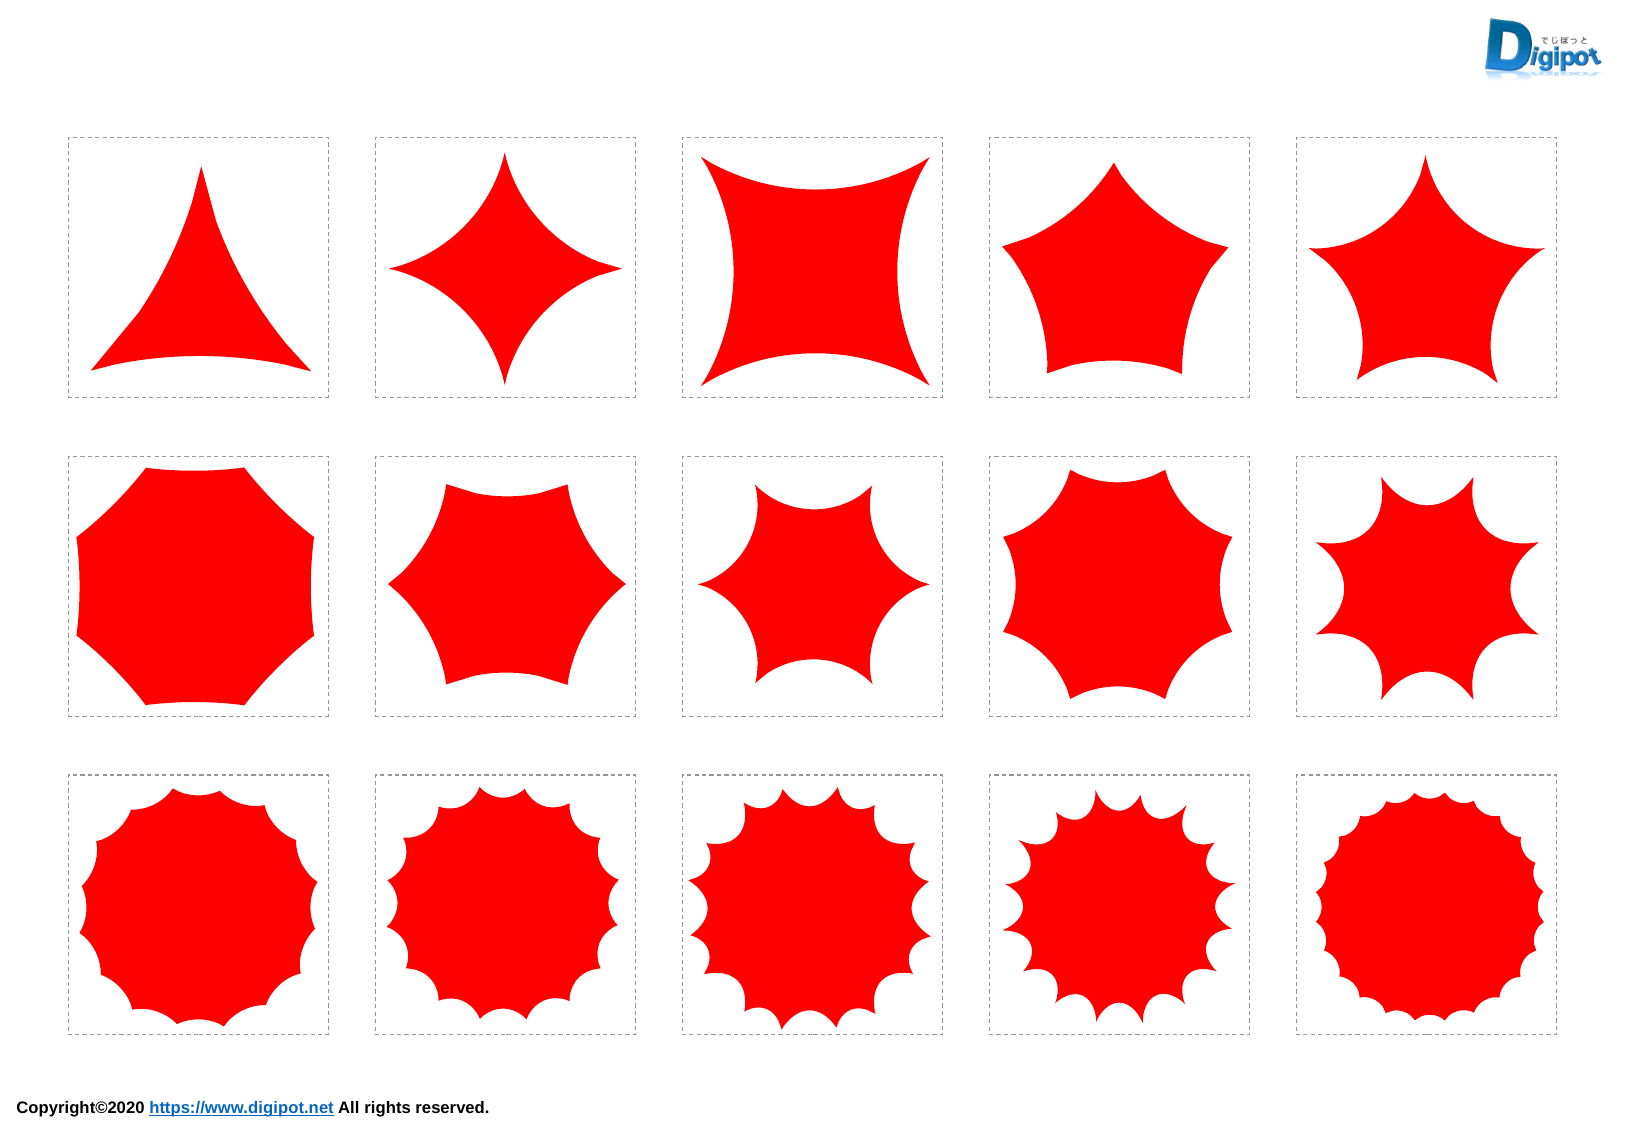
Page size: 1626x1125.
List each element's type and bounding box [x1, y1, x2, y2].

text_box [699, 155, 931, 387]
text_box [1314, 791, 1546, 1023]
picture [1485, 18, 1602, 82]
text_box [1000, 160, 1231, 376]
text_box [694, 482, 934, 687]
text_box [685, 784, 934, 1033]
text_box [388, 152, 626, 386]
text_box [1001, 789, 1236, 1024]
text_box [1001, 468, 1234, 701]
text_box [87, 165, 315, 374]
text_box [75, 466, 316, 707]
text_box [1312, 473, 1543, 704]
text_box [386, 482, 628, 687]
text_box [384, 785, 621, 1022]
text_box [78, 787, 319, 1028]
text_box [1305, 154, 1546, 386]
